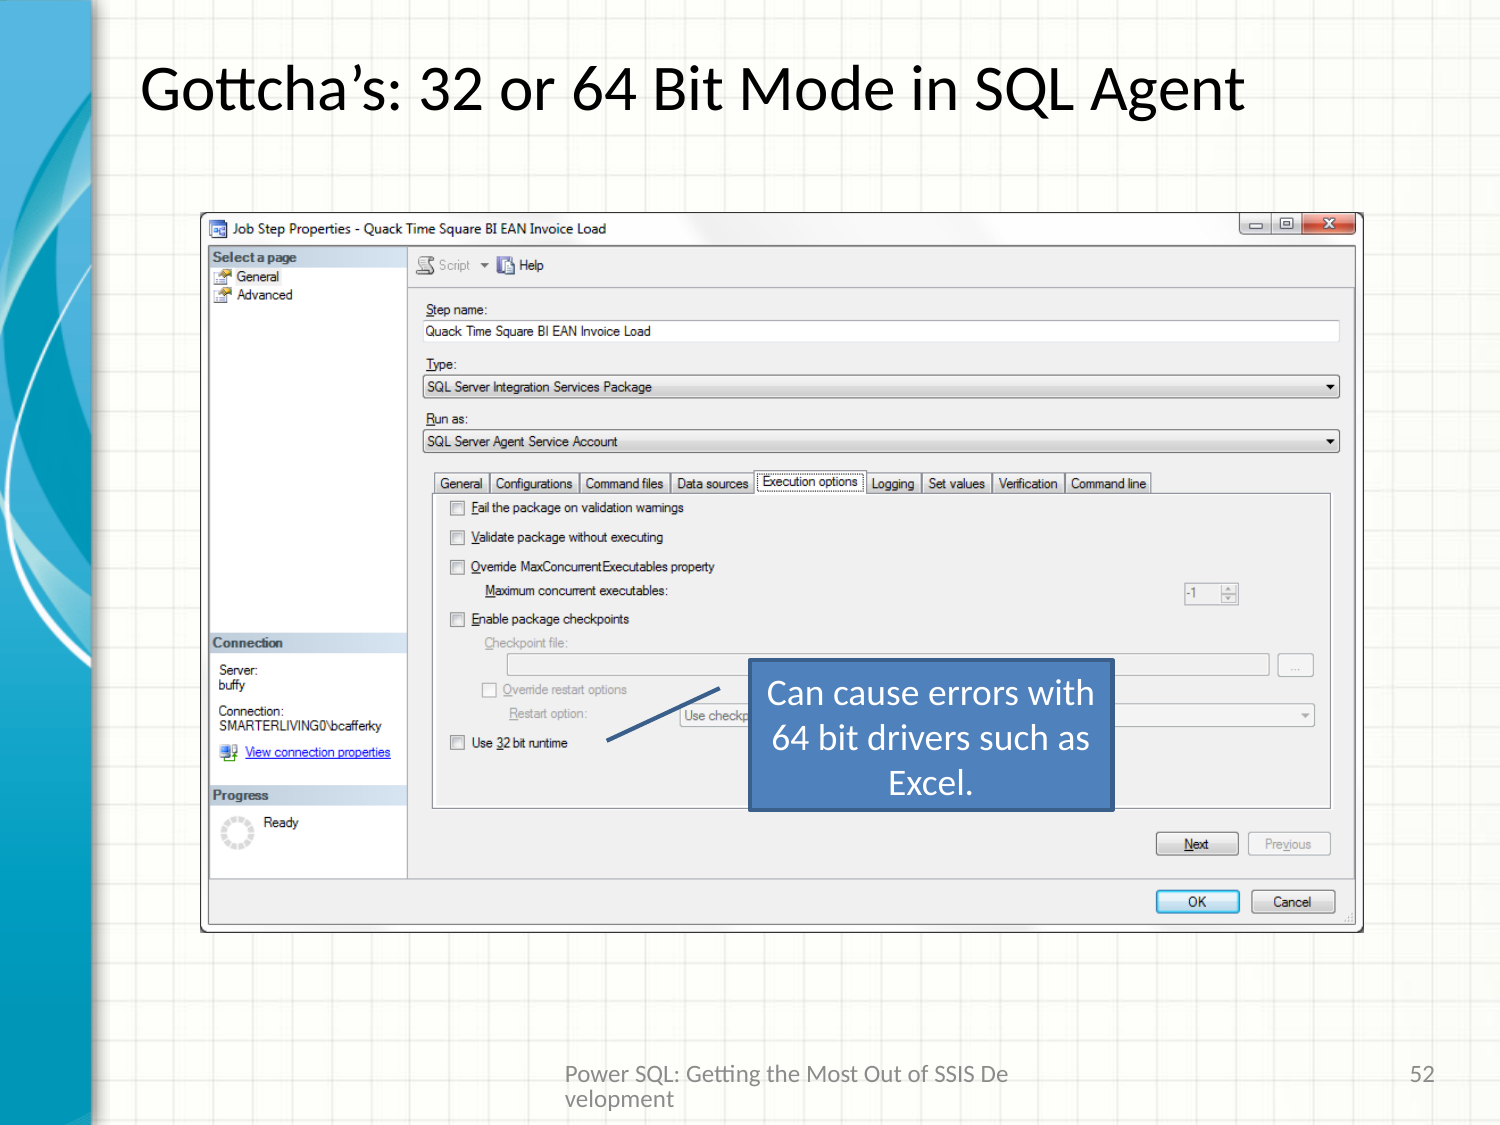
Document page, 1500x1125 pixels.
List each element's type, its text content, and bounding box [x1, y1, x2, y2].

picture [0, 0, 1500, 1125]
footer Power SQL: Getting the Most Out of SSIS Development [549, 1042, 1025, 1103]
slide_number 52 [1100, 1042, 1450, 1103]
title Gottcha’s: 32 or 64 Bit Mode in SQL Agent [125, 37, 1450, 131]
